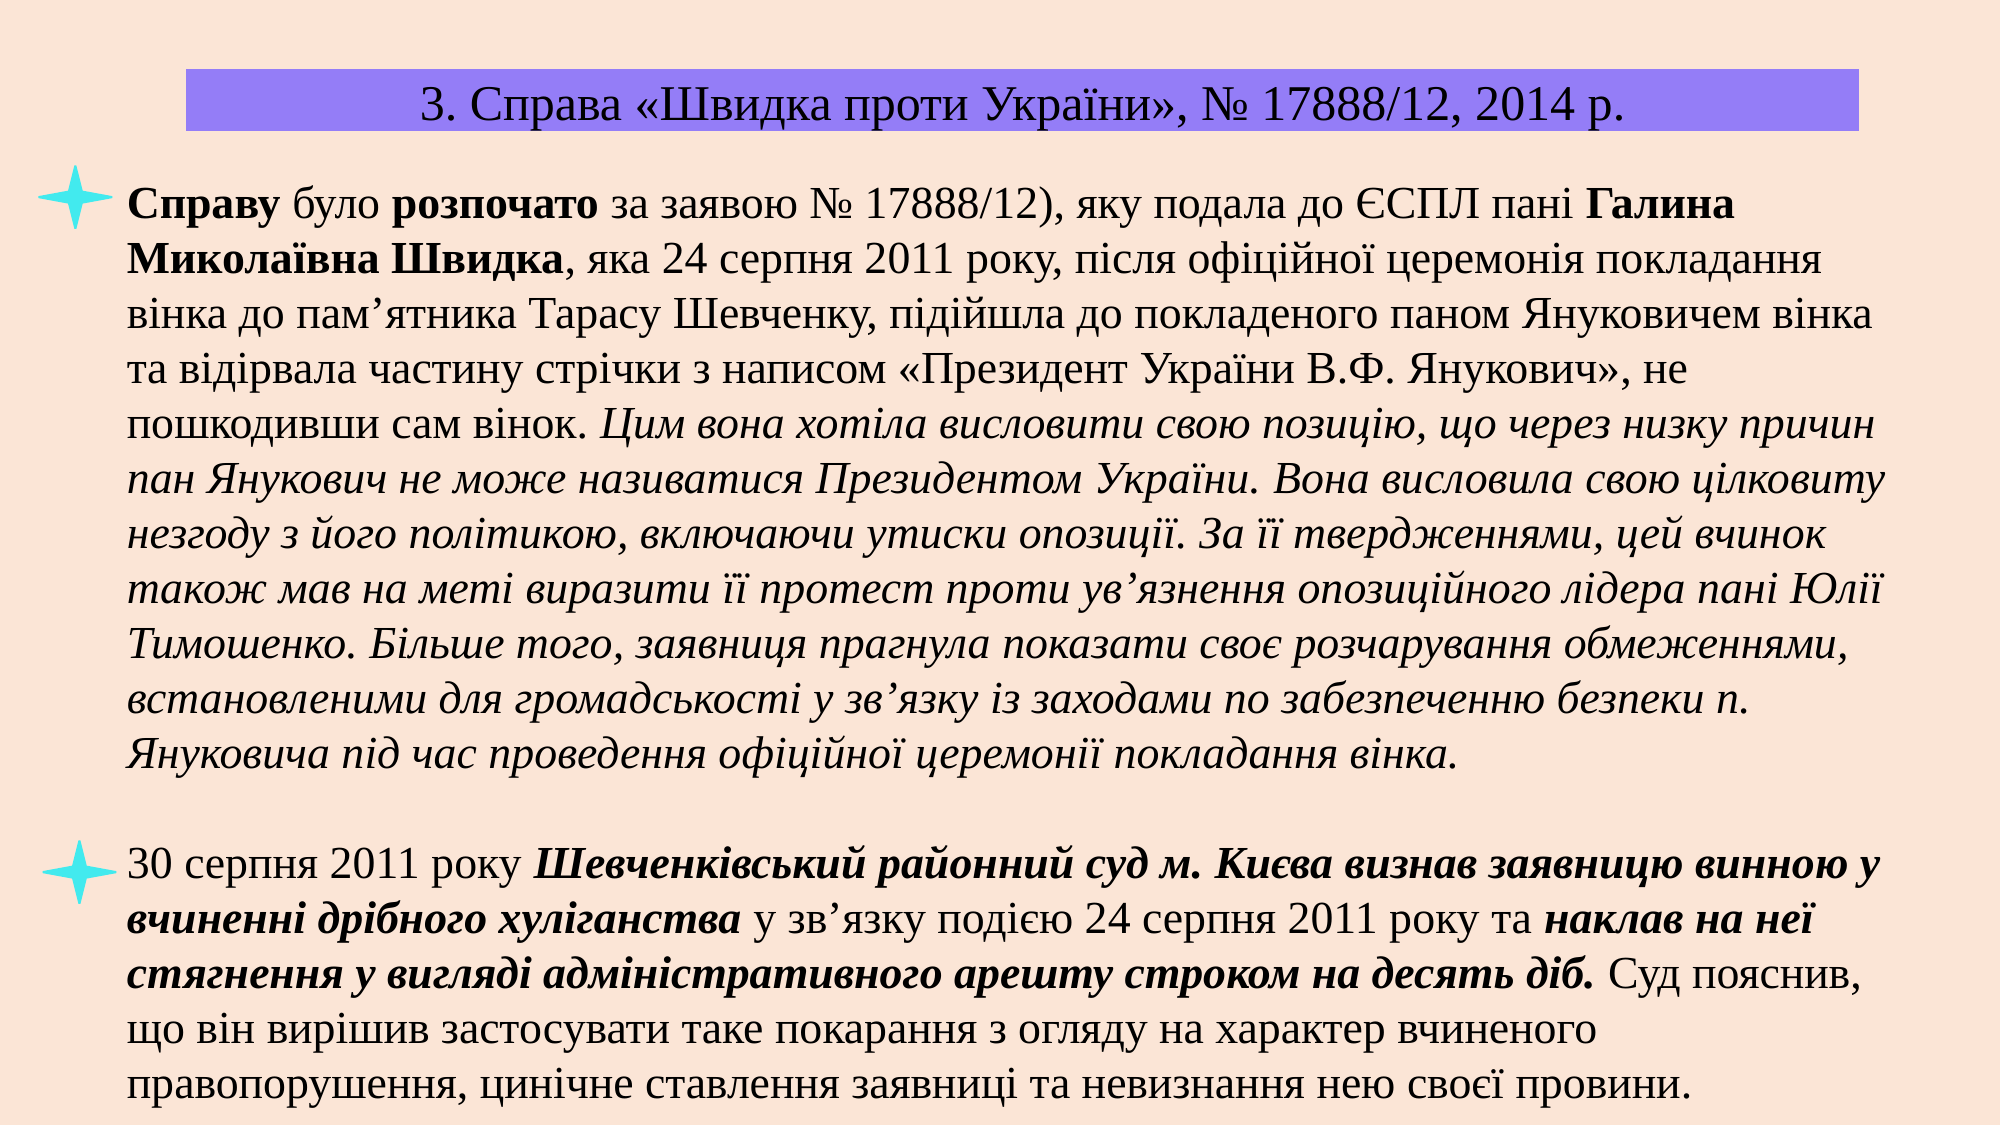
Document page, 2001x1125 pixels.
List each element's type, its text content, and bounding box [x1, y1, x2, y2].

text_box Справу було розпочато за заявою № 17888/12), яку подала до ЄСПЛ пані Галина Миколаївна Швидка, яка 24 серпня 2011 року, після офіційної церемонія покладання вінка до пам’ятника Тарасу Шевченку, підійшла до покладеного паном Януковичем вінка та відірвала частину стрічки з написом «Президент України В.Ф. Янукович», не пошкодивши сам вінок. Цим вона хотіла висловити свою позицію, що через низку причин пан Янукович не може називатися Президентом України. Вона висловила свою цілковиту незгоду з його політикою, включаючи утиски опозиції. За її твердженнями, цей вчинок також мав на меті виразити її протест проти ув’язнення опозиційного лідера пані Юлії Тимошенко. Більше того, заявниця прагнула показати своє розчарування обмеженнями, встановленими для громадськості у зв’язку із заходами по забезпеченню безпеки п. Януковича під час проведення офіційної церемонії покладання вінка. 30 серпня 2011 року Шевченківський районний суд м. Києва визнав заявницю винною у вчиненні дрібного хуліганства у зв’язку подією 24 серпня 2011 року та наклав на неї стягнення у вигляді адміністративного арешту строком на десять діб. Суд пояснив, що він вирішив застосувати таке покарання з огляду на характер вчиненого правопорушення, цинічне ставлення заявниці та невизнання нею своєї провини. [112, 165, 1933, 1116]
text_box [38, 165, 113, 229]
text_box [42, 840, 117, 904]
text_box 3. Справа «Швидка проти України», № 17888/12, 2014 р. [184, 67, 1861, 133]
